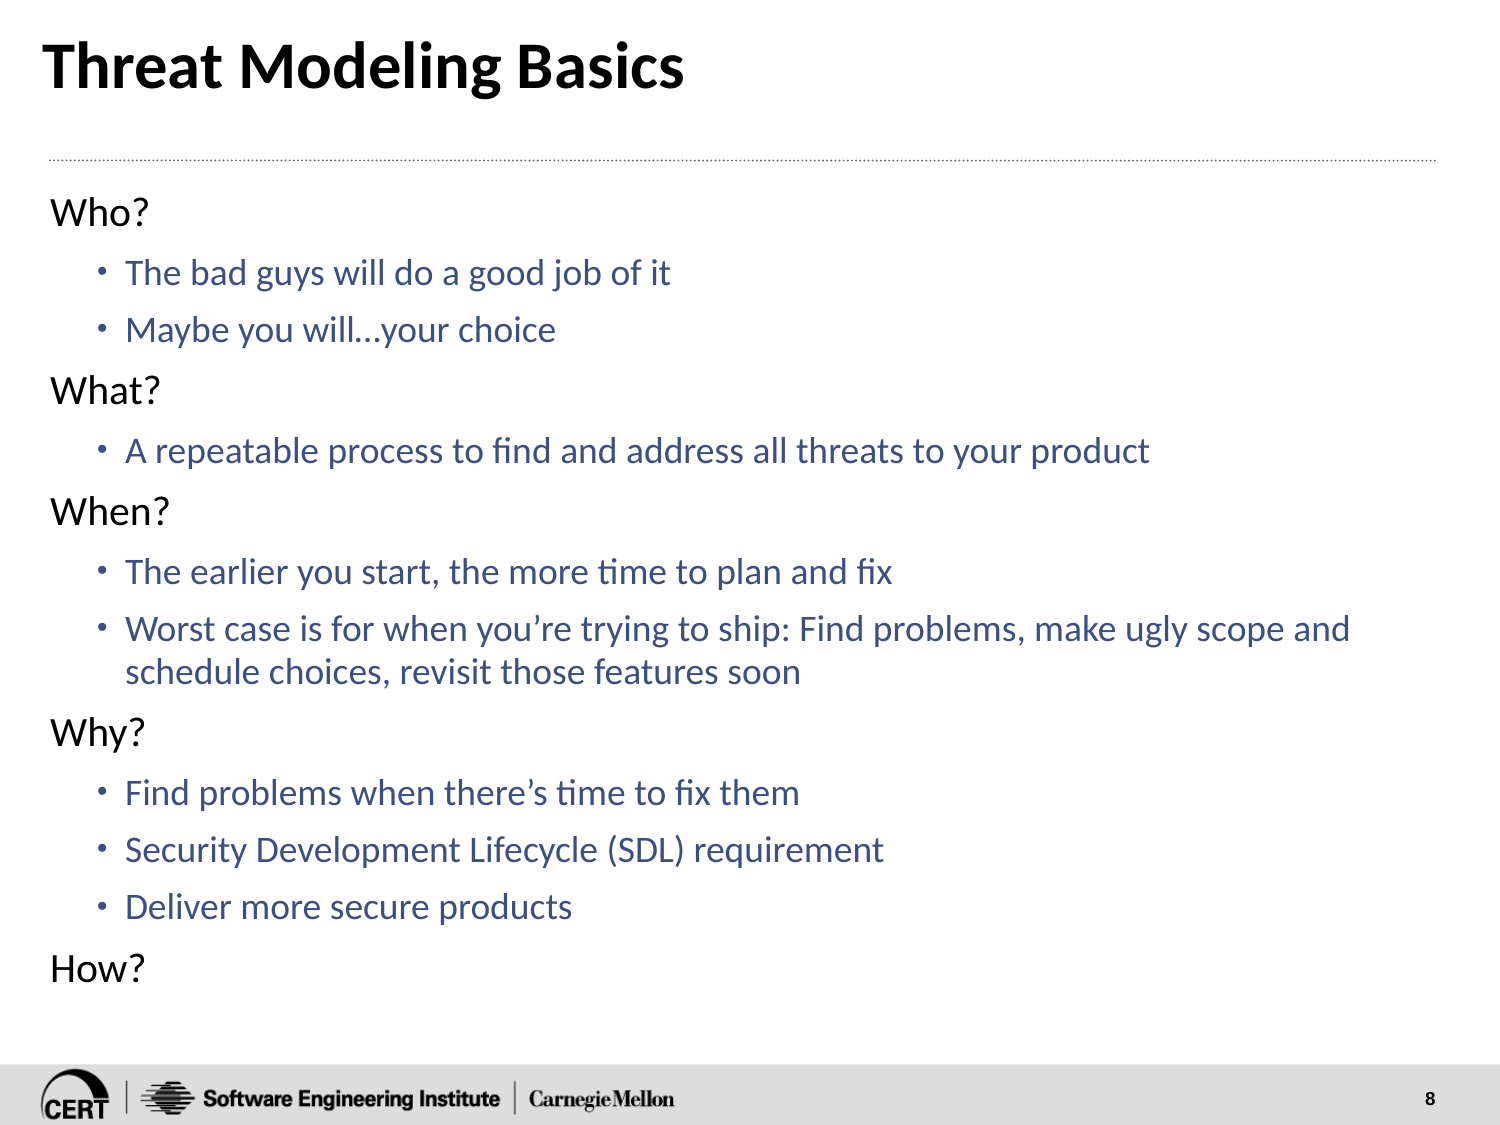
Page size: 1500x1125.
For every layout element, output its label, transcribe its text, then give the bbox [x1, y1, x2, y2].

title Threat Modeling Basics [42, 37, 1434, 155]
list Who? The bad guys will do a good job of it Maybe you will…your choice What? A repeatable process to find and address all threats to your product When? The earlier you start, the more time to plan and fix Worst case is for when you’re trying to ship: Find problems, make ugly scope and schedule choices, revisit those features soon Why? Find problems when there’s time to fix them Security Development Lifecycle (SDL) requirement Deliver more secure products How? [49, 187, 1438, 1051]
picture [24, 1065, 688, 1125]
